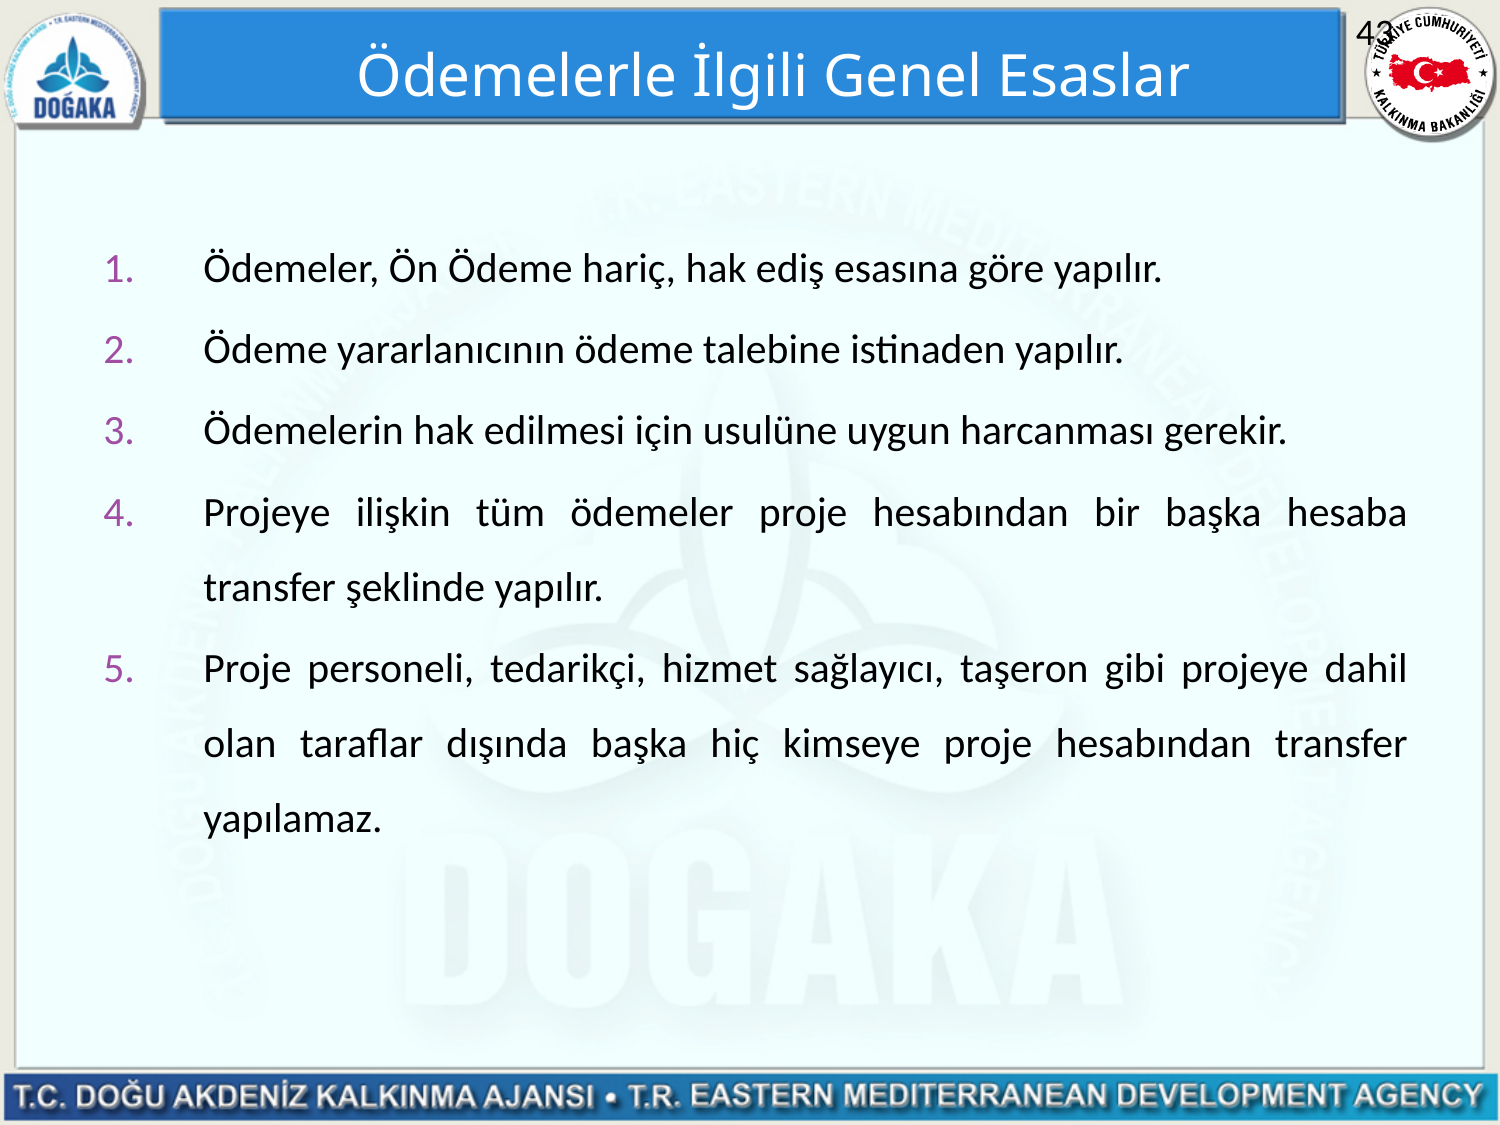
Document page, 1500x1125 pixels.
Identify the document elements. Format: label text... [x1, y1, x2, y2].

list Ödemeler, Ön Ödeme hariç, hak ediş esasına göre yapılır. Ödeme yararlanıcının ödeme talebine istinaden yapılır. Ödemelerin hak edilmesi için usulüne uygun harcanması gerekir. Projeye ilişkin tüm ödemeler proje hesabından bir başka hesaba transfer şeklinde yapılır. Proje personeli, tedarikçi, hizmet sağlayıcı, taşeron gibi projeye dahil olan taraflar dışında başka hiç kimseye proje hesabından transfer yapılamaz. [88, 208, 1424, 1024]
picture [0, 0, 1500, 1125]
title Ödemelerle İlgili Genel Esaslar [265, 30, 1282, 138]
slide_number 43 [1340, 0, 1466, 61]
